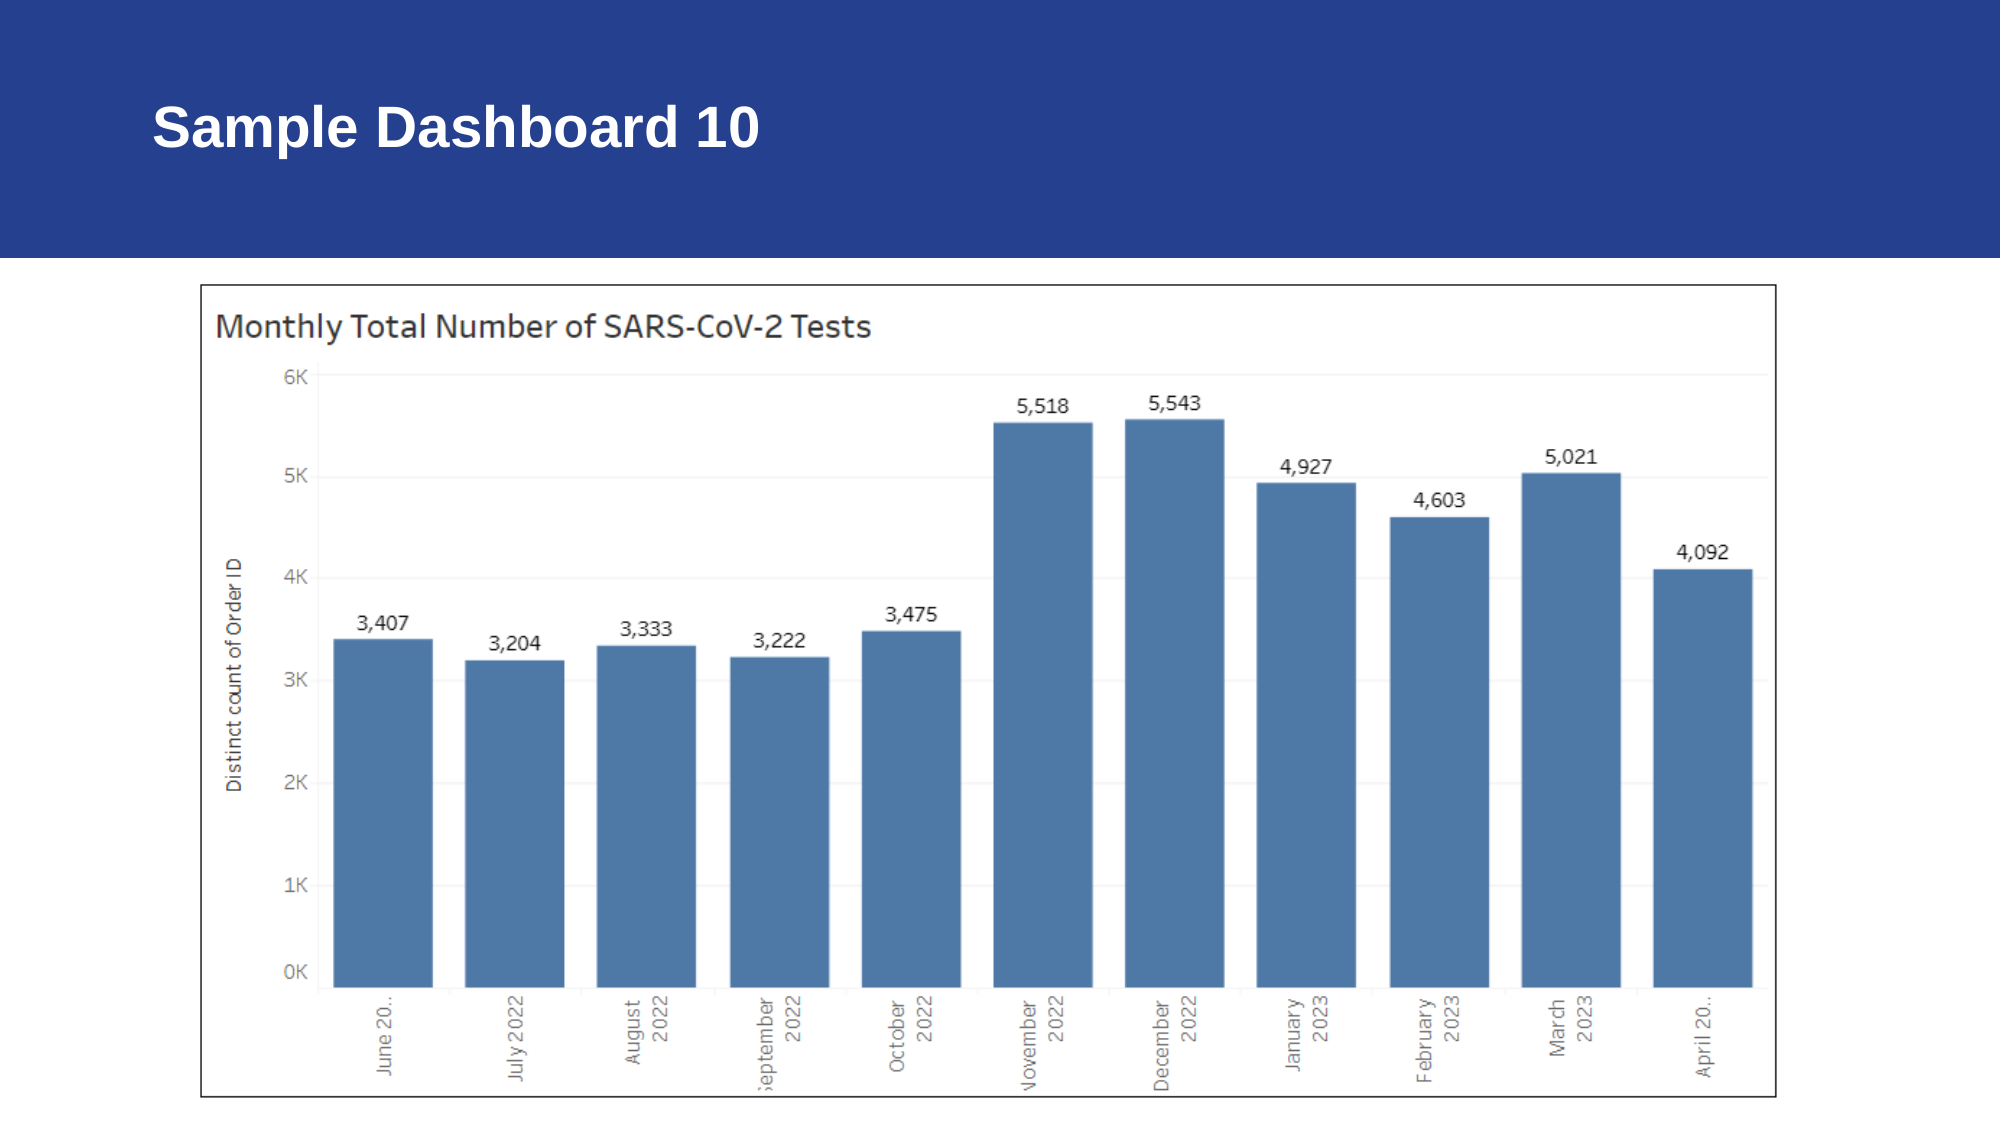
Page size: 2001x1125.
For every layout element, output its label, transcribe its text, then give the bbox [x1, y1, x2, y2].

title Sample Dashboard 10 [137, 20, 1863, 238]
picture [189, 270, 1811, 1105]
